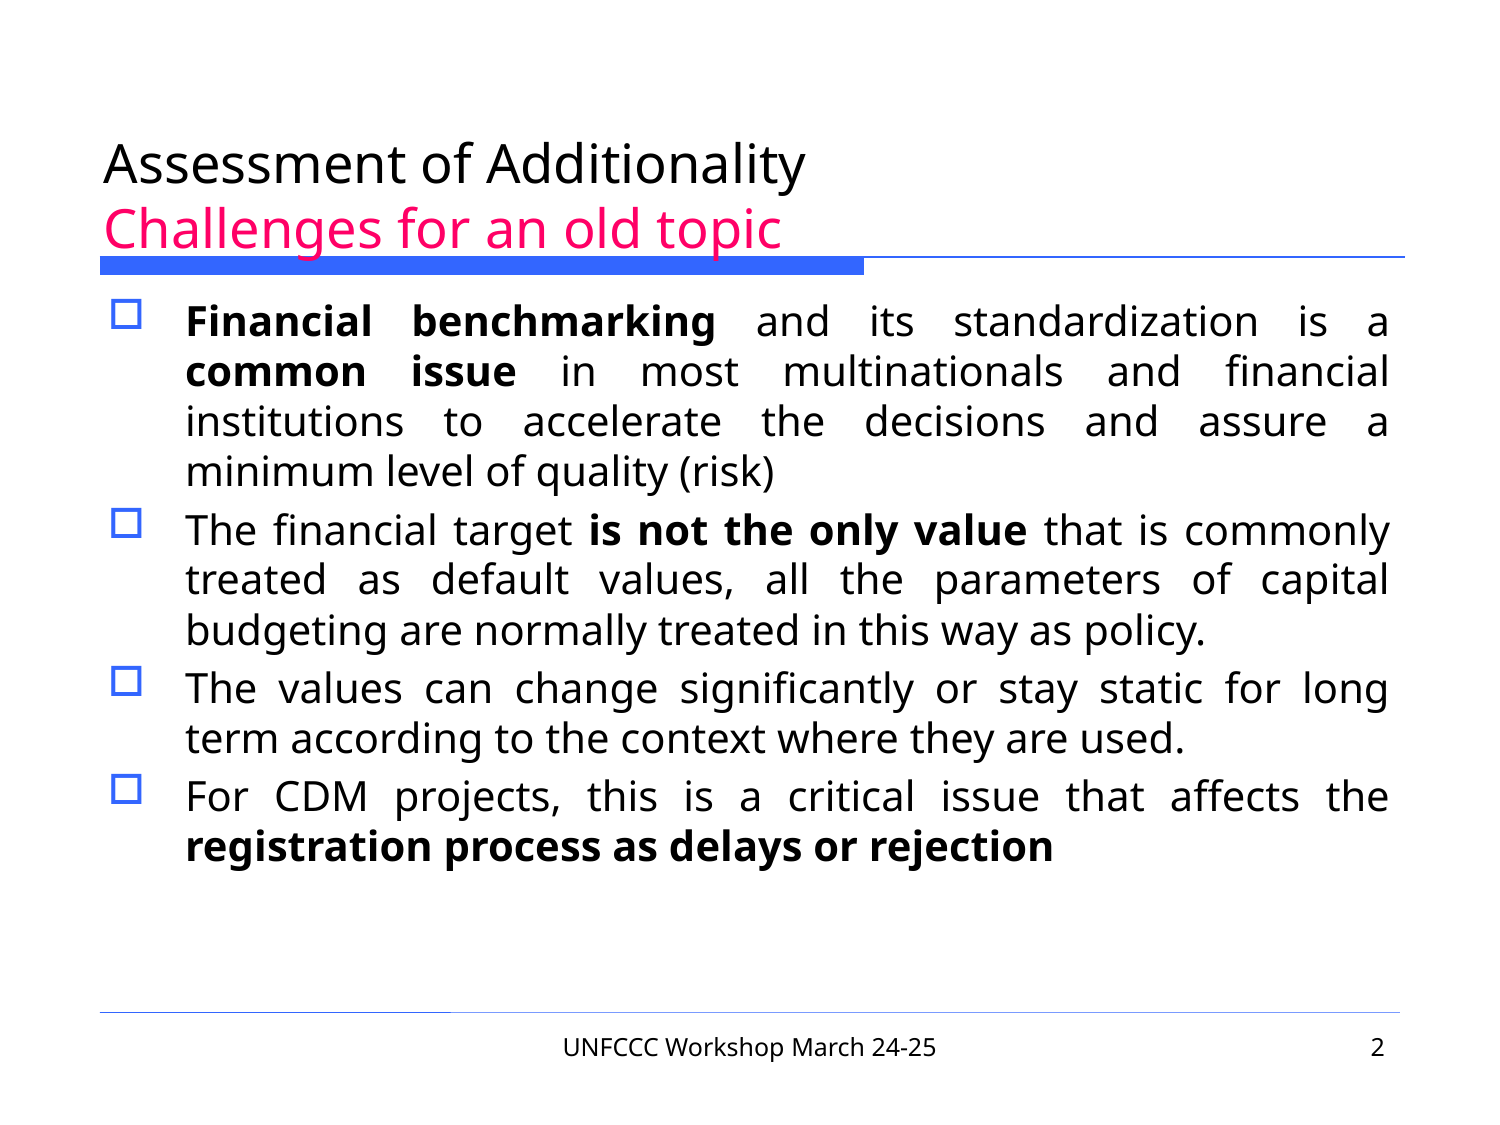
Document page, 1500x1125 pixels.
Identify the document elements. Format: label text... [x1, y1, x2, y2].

list Financial benchmarking and its standardization is a common issue in most multinationals and financial institutions to accelerate the decisions and assure a minimum level of quality (risk) The financial target is not the only value that is commonly treated as default values, all the parameters of capital budgeting are normally treated in this way as policy. The values can change significantly or stay static for long term according to the context where they are used. For CDM projects, this is a critical issue that affects the registration process as delays or rejection [92, 287, 1406, 988]
footer UNFCCC Workshop March 24-25 [512, 1024, 988, 1103]
slide_number 2 [1074, 1024, 1401, 1103]
title Assessment of Additionality Challenges for an old topic [88, 83, 1402, 268]
